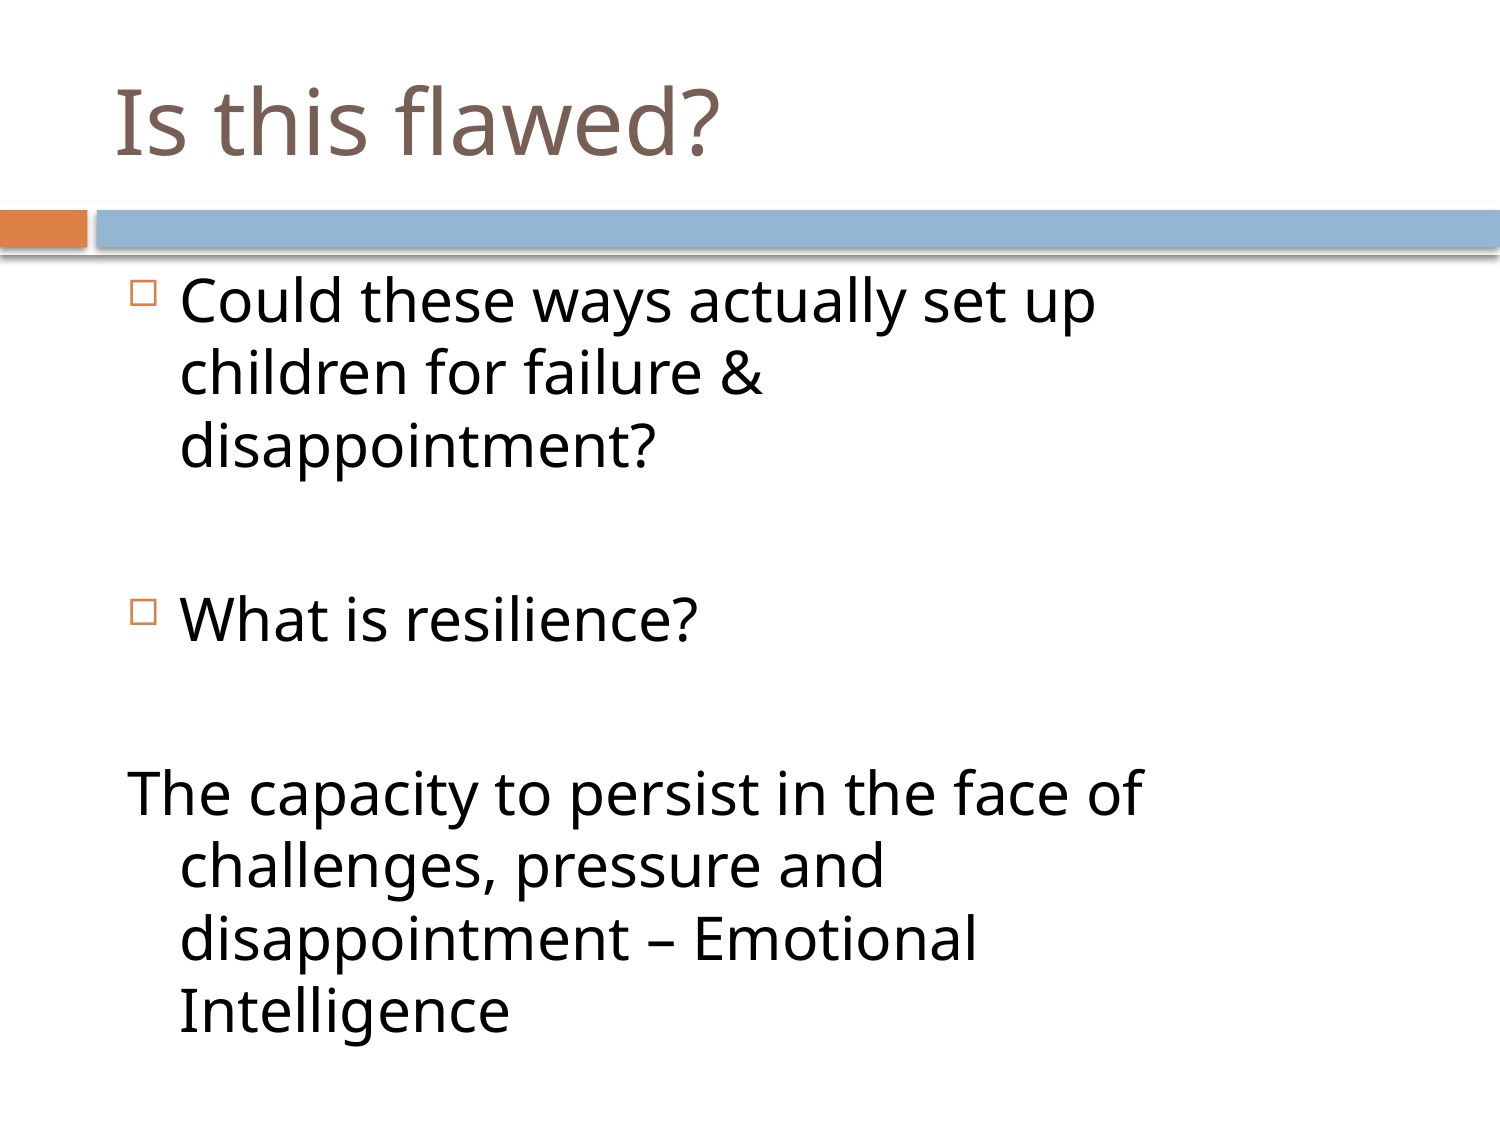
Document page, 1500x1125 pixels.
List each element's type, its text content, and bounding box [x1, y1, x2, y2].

title Is this flawed? [99, 37, 1438, 200]
list Could these ways actually set up children for failure & disappointment? What is resilience? The capacity to persist in the face of challenges, pressure and disappointment – Emotional Intelligence [112, 254, 1193, 1000]
